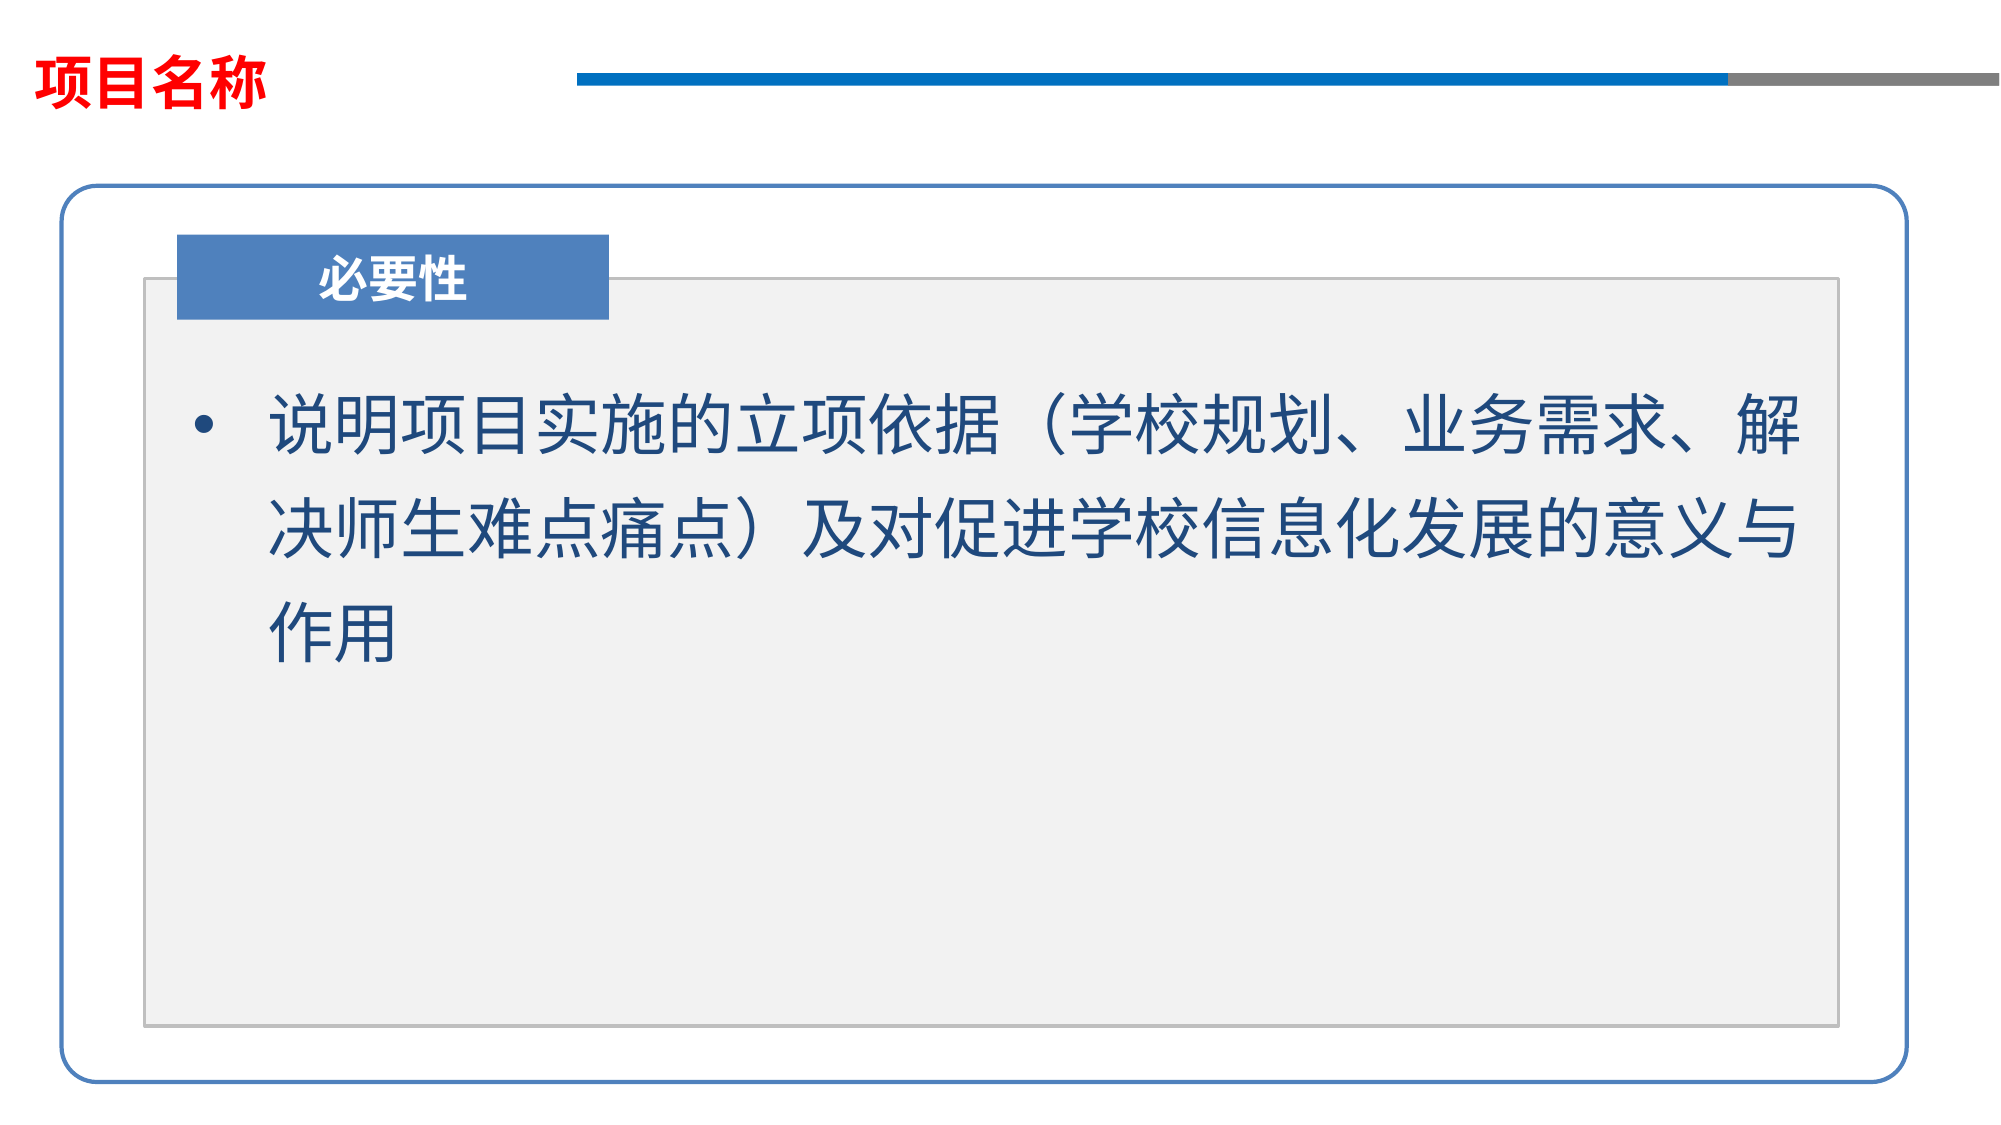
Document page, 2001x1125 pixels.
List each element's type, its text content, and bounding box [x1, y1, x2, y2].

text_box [61, 185, 1907, 1083]
text_box [1728, 73, 2000, 86]
text_box 项目名称 [19, 3, 519, 124]
text_box [577, 73, 1728, 86]
